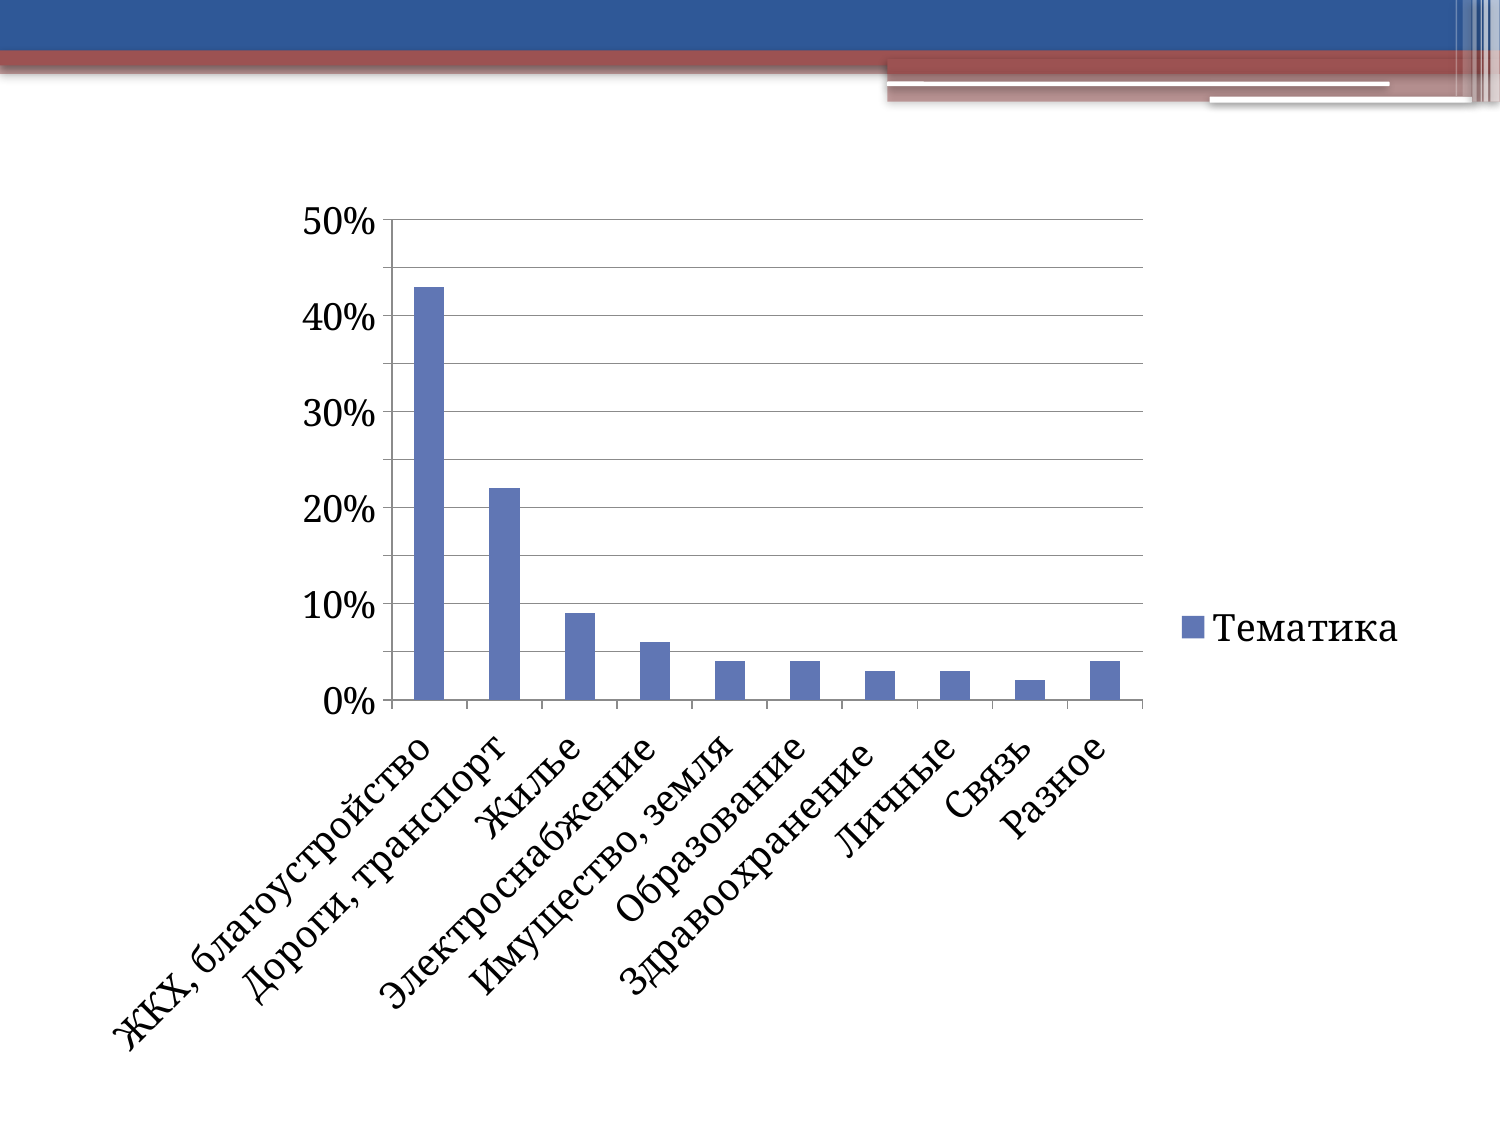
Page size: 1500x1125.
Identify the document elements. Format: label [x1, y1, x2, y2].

chart [74, 175, 1426, 1079]
